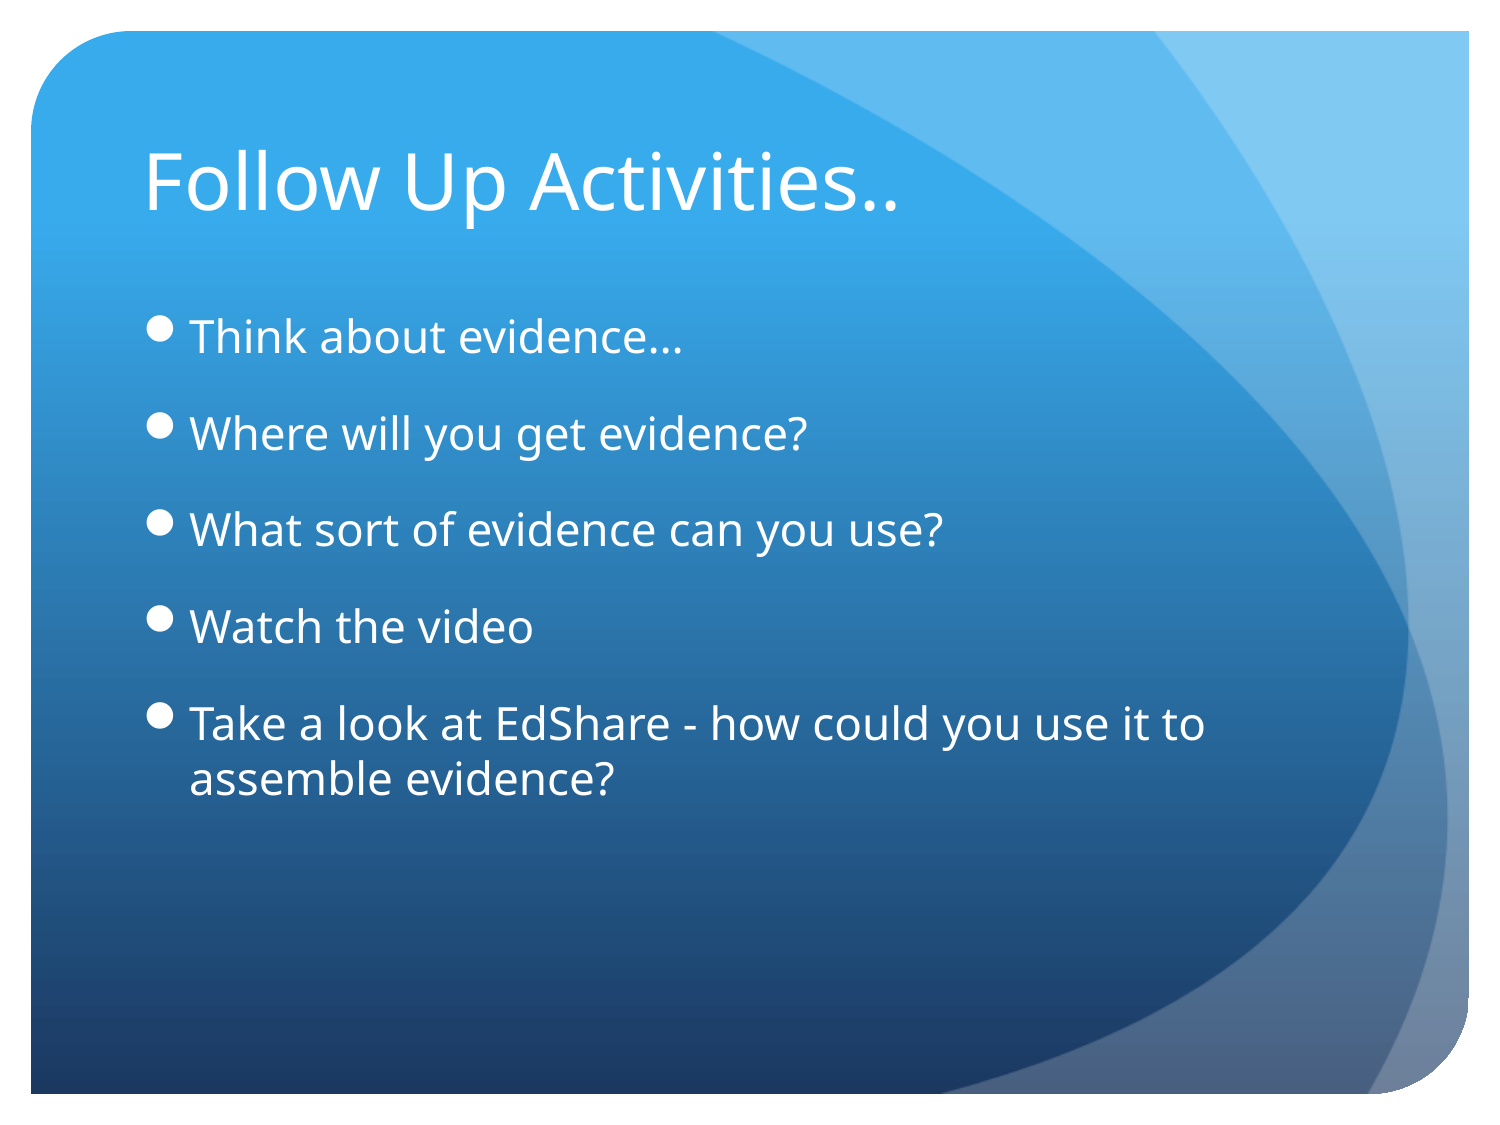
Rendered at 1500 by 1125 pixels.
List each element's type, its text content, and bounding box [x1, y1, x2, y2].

title Follow Up Activities.. [127, 62, 1372, 234]
picture [24, 30, 1473, 1094]
list Think about evidence… Where will you get evidence? What sort of evidence can you use? Watch the video Take a look at EdShare - how could you use it to assemble evidence? [127, 299, 1372, 991]
